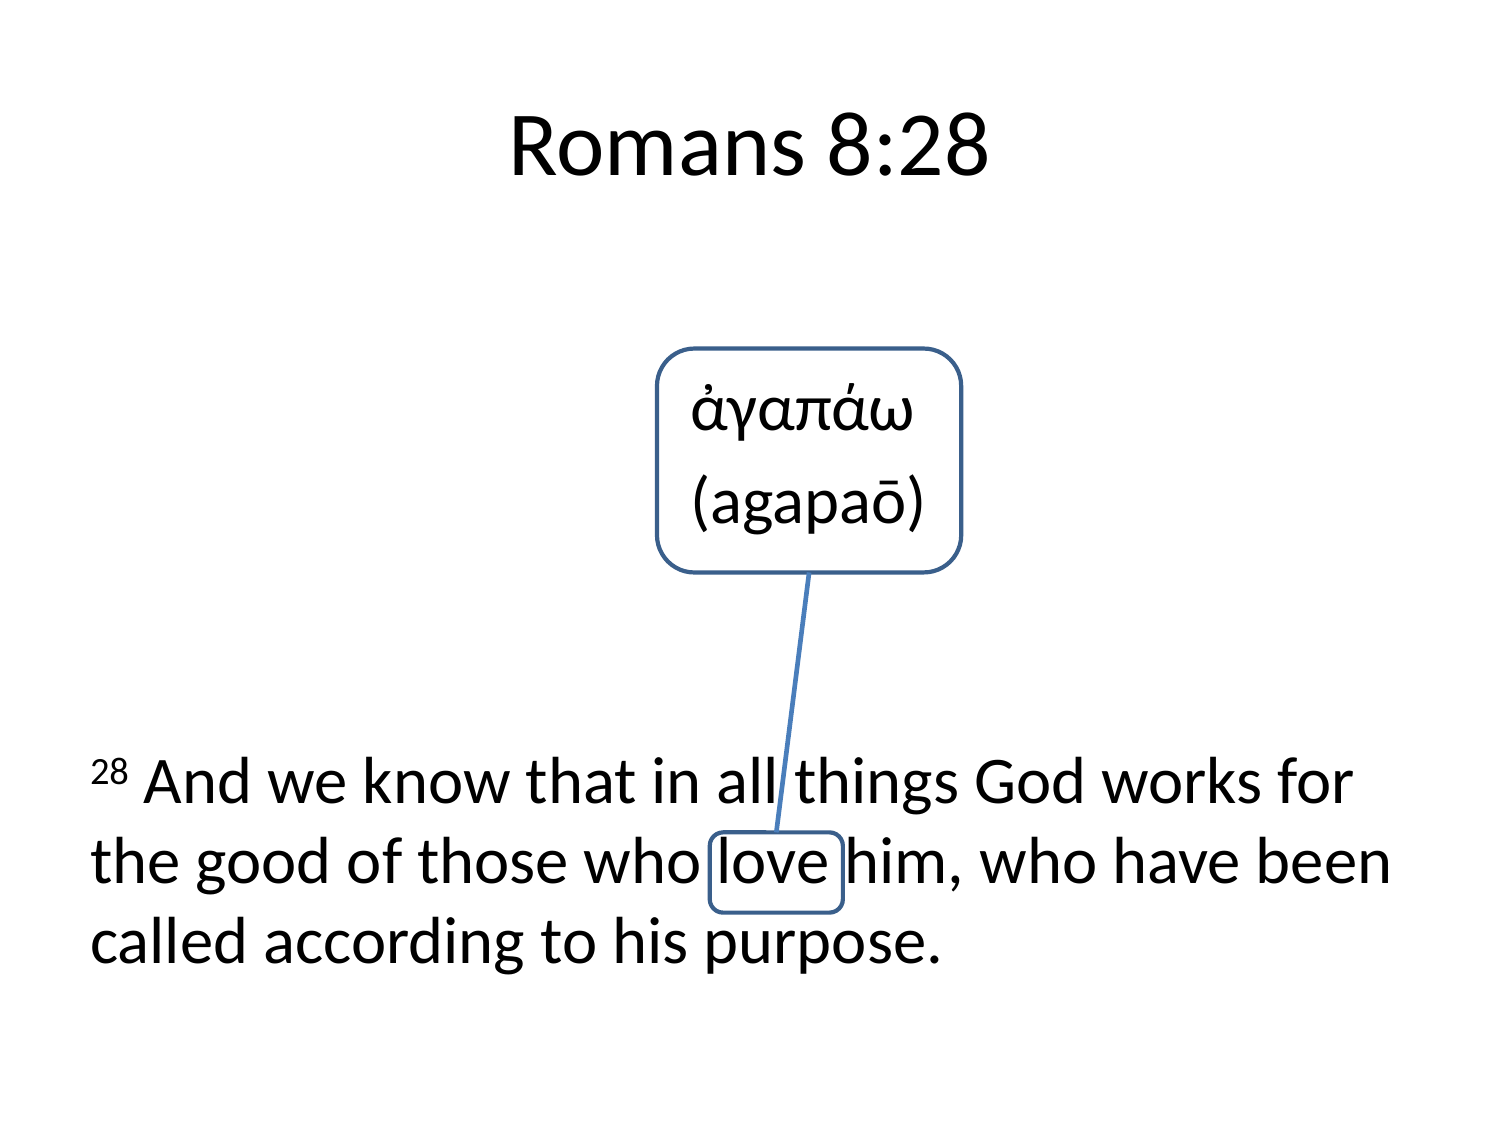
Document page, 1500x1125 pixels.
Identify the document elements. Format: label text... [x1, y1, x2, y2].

list ἀγαπάω (agapaō) 28 And we know that in all things God works for the good of those who love him, who have been called according to his purpose. [75, 262, 1425, 1005]
text_box [654, 346, 964, 575]
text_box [776, 572, 810, 833]
title Romans 8:28 [75, 45, 1425, 233]
text_box [707, 830, 845, 915]
